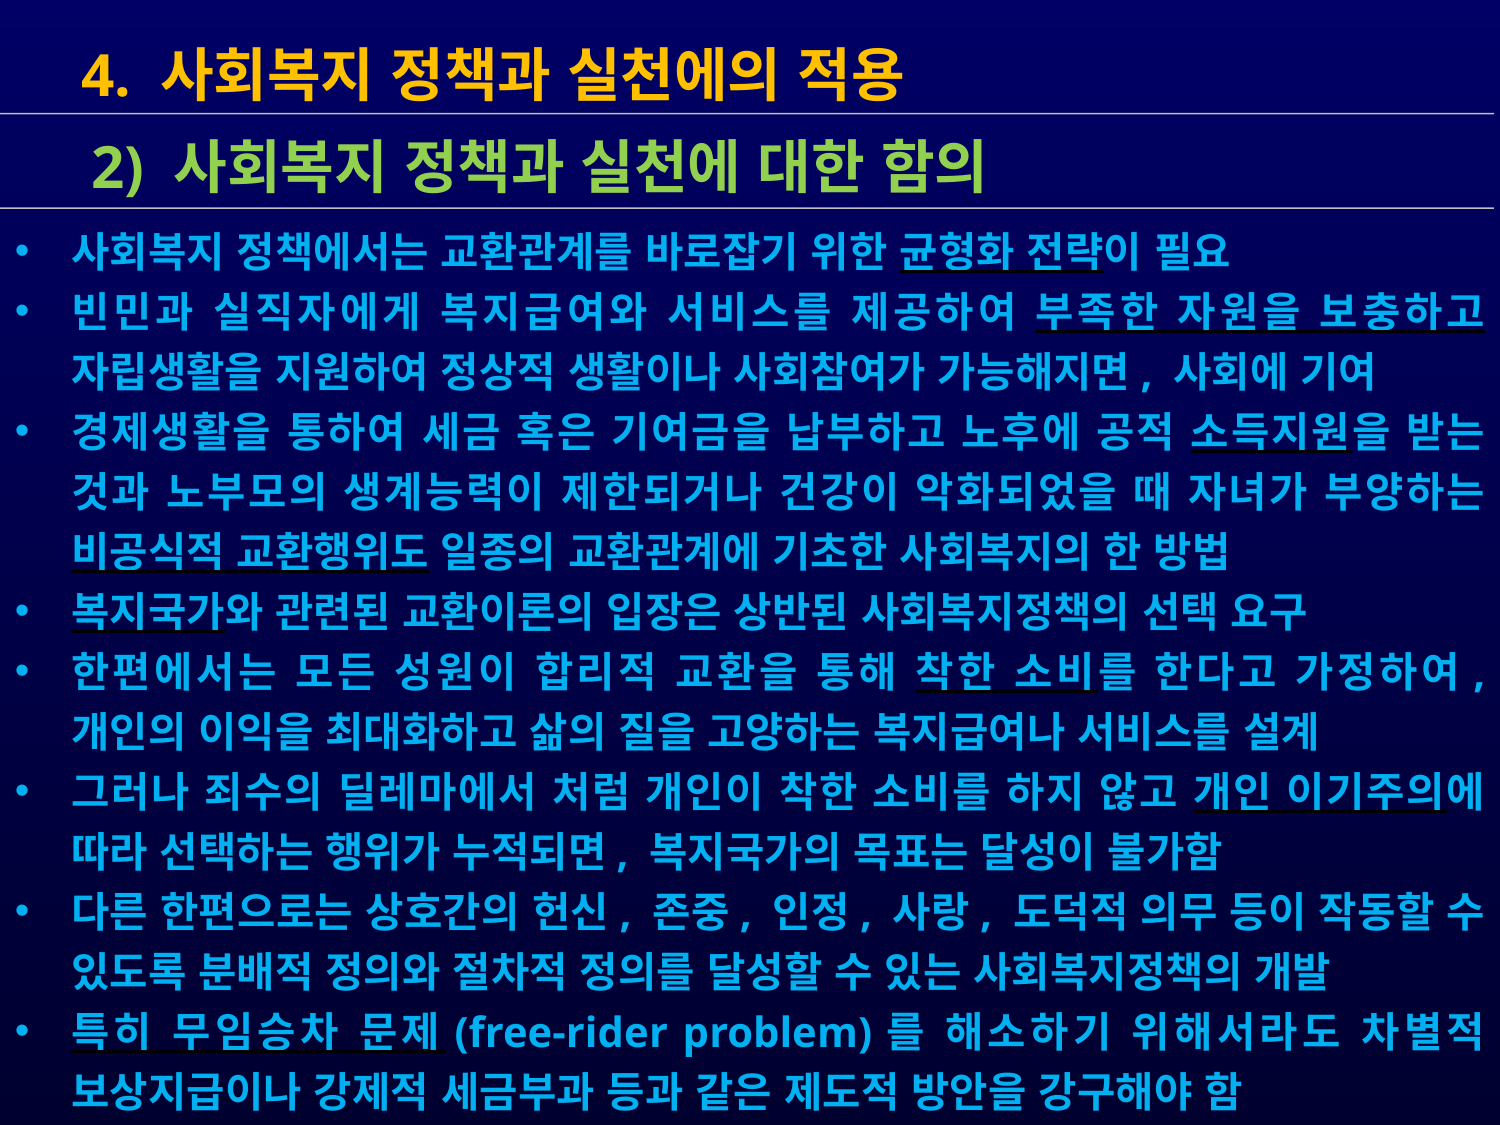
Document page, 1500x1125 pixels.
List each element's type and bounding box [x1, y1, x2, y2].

text_box [0, 30, 1500, 1125]
